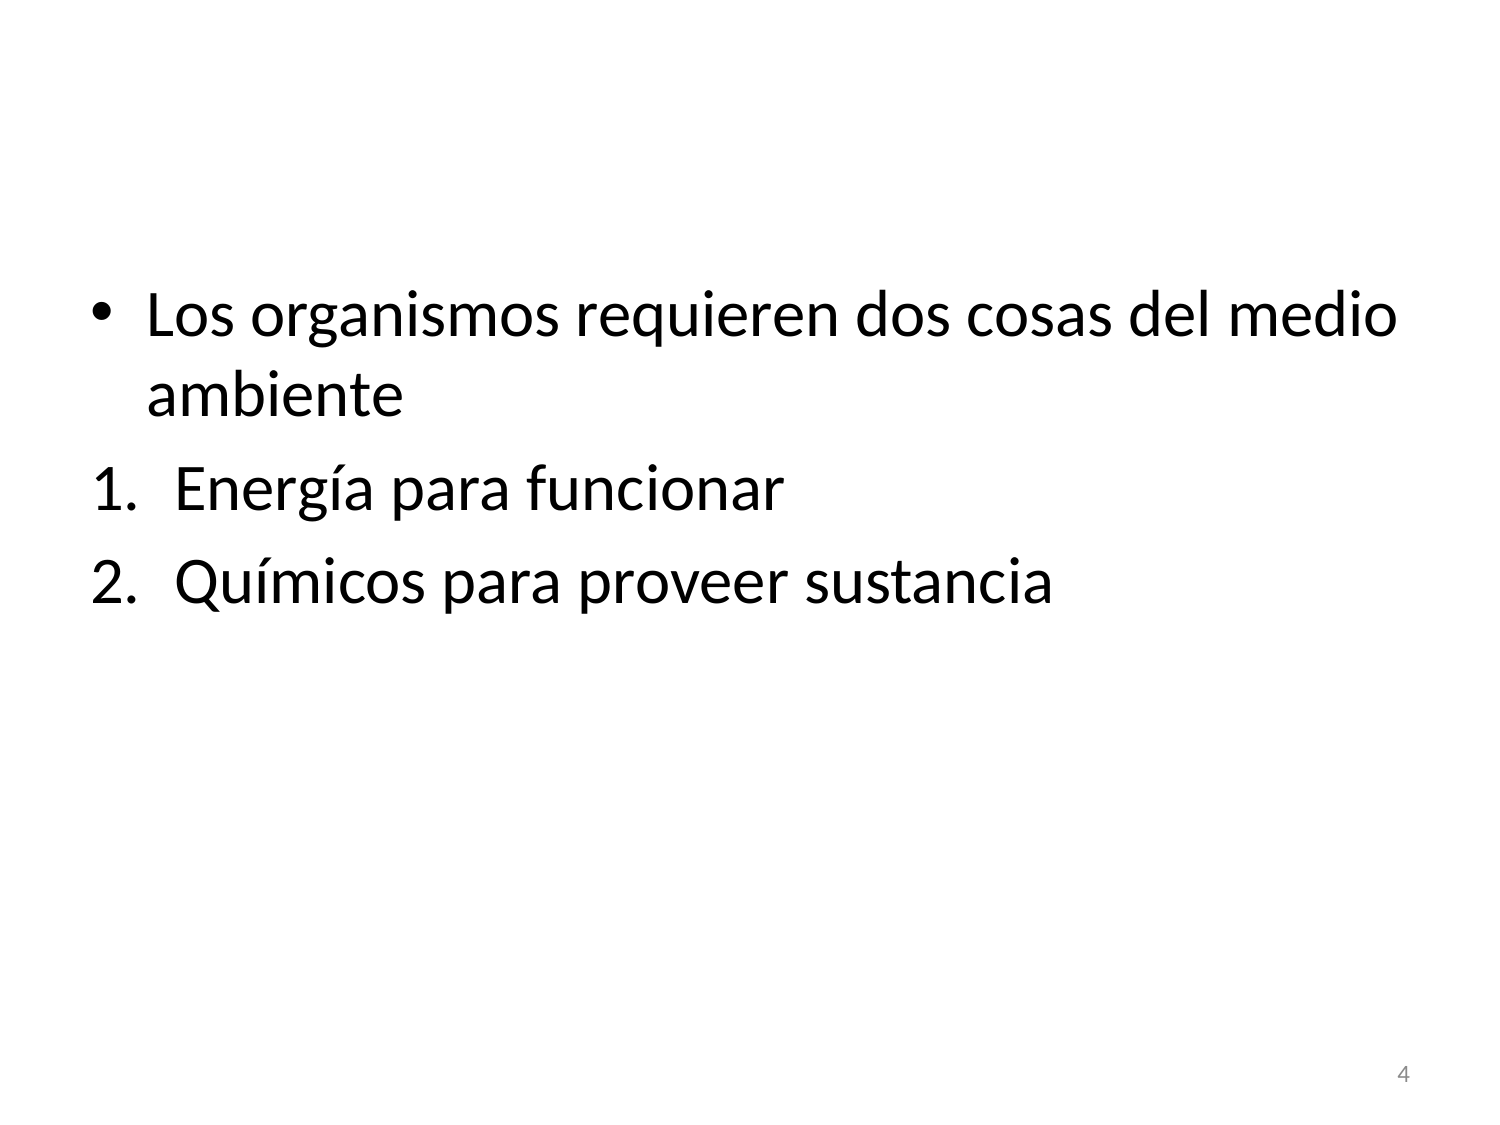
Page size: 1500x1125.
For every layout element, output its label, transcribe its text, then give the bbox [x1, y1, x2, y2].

list Los organismos requieren dos cosas del medio ambiente Energía para funcionar Químicos para proveer sustancia [75, 262, 1425, 1005]
slide_number 4 [1074, 1042, 1425, 1103]
